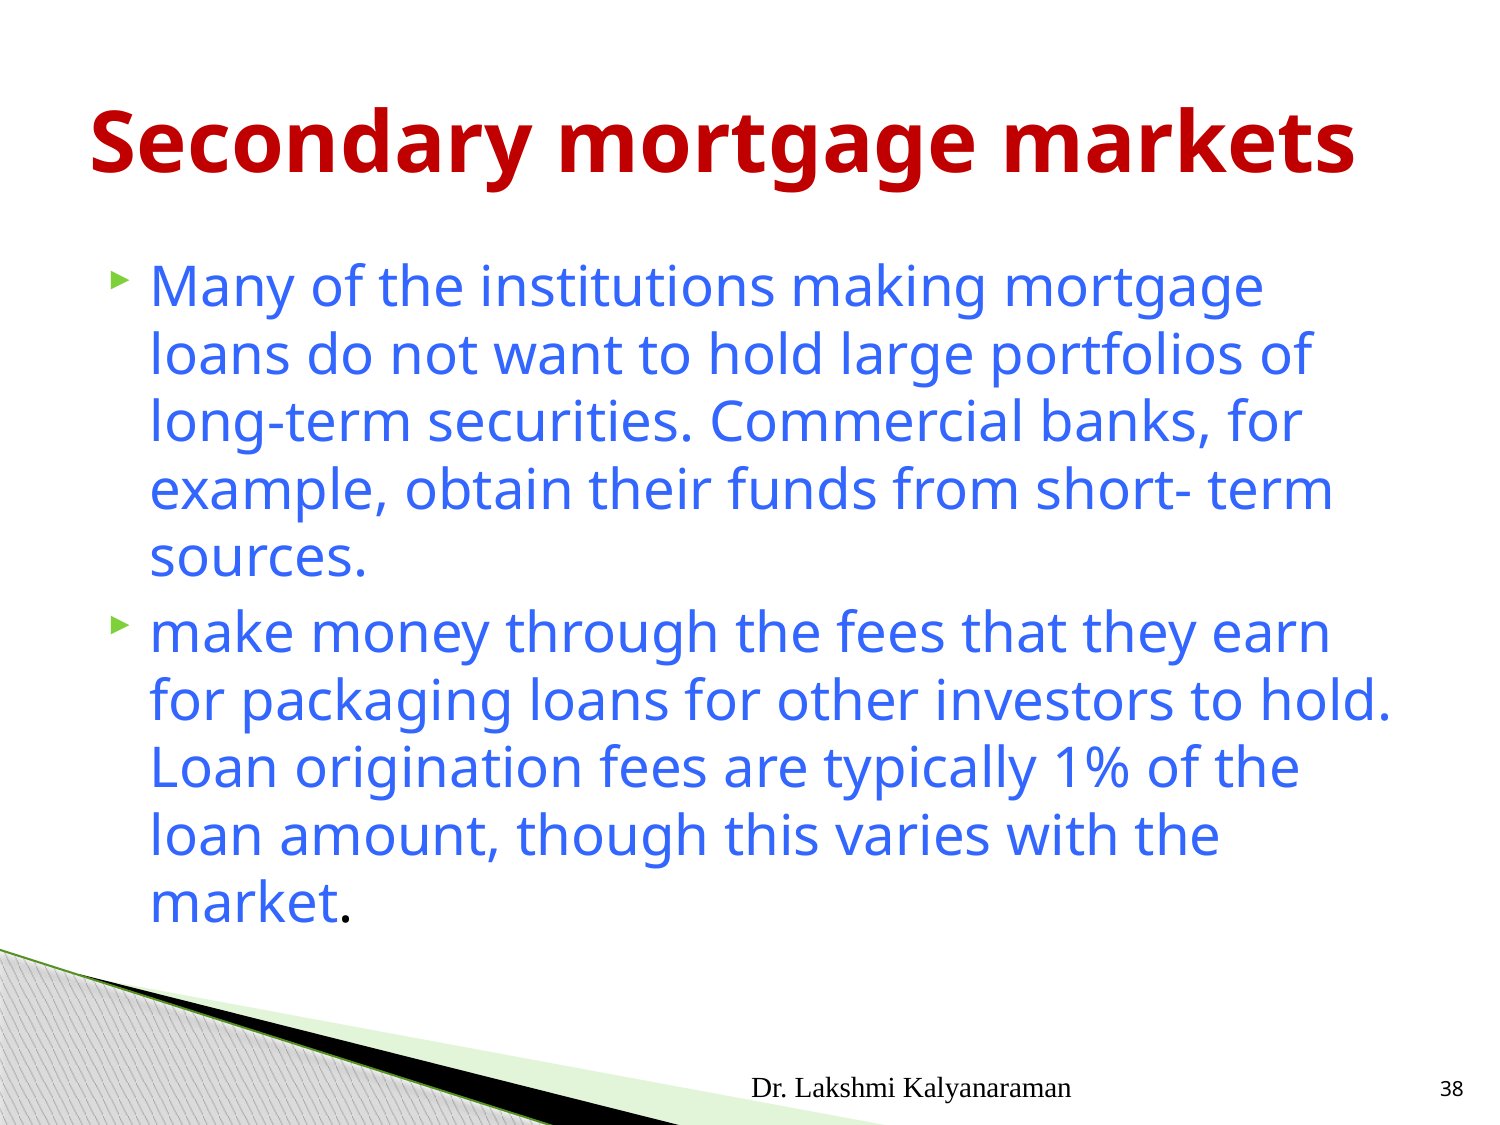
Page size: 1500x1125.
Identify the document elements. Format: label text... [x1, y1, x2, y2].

list Many of the institutions making mortgage loans do not want to hold large portfolios of long-term securities. Commercial banks, for example, obtain their funds from short- term sources. make money through the fees that they earn for packaging loans for other investors to hold. Loan origination fees are typically 1% of the loan amount, though this varies with the market. [75, 243, 1425, 986]
title Secondary mortgage markets [75, 45, 1425, 233]
slide_number 38 [1418, 1051, 1479, 1112]
footer Dr. Lakshmi Kalyanaraman [718, 1051, 1105, 1112]
